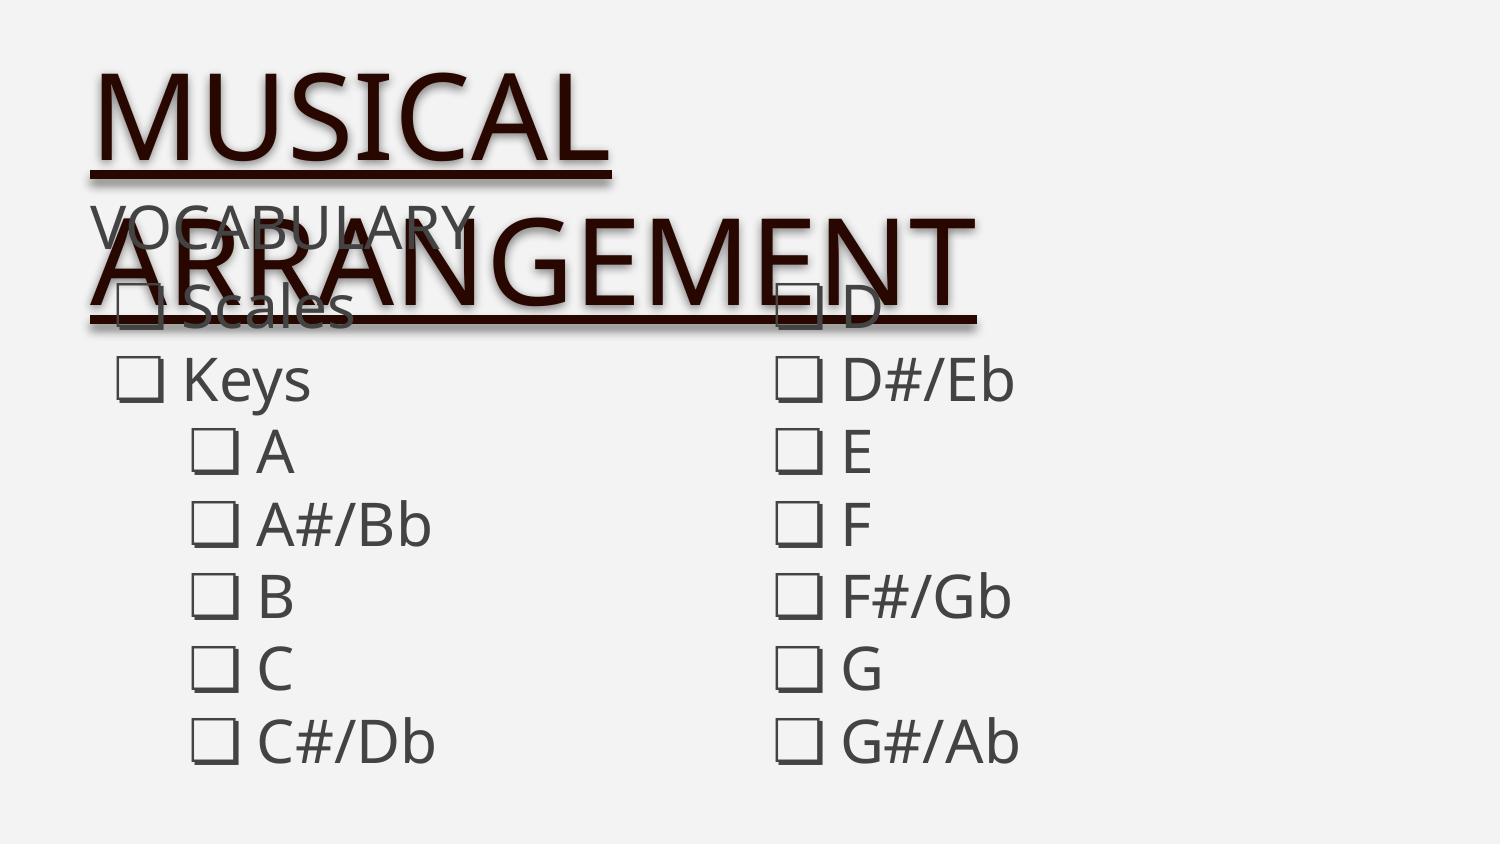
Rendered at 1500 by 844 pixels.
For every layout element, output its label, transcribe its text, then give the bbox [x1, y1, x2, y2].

text_box Scales Keys A A#/Bb B C C#/Db [91, 253, 749, 844]
text_box VOCABULARY [75, 174, 1425, 247]
text_box MUSICAL ARRANGEMENT [75, 24, 1425, 174]
text_box D D#/Eb E F F#/Gb G G#/Ab [749, 253, 1409, 844]
